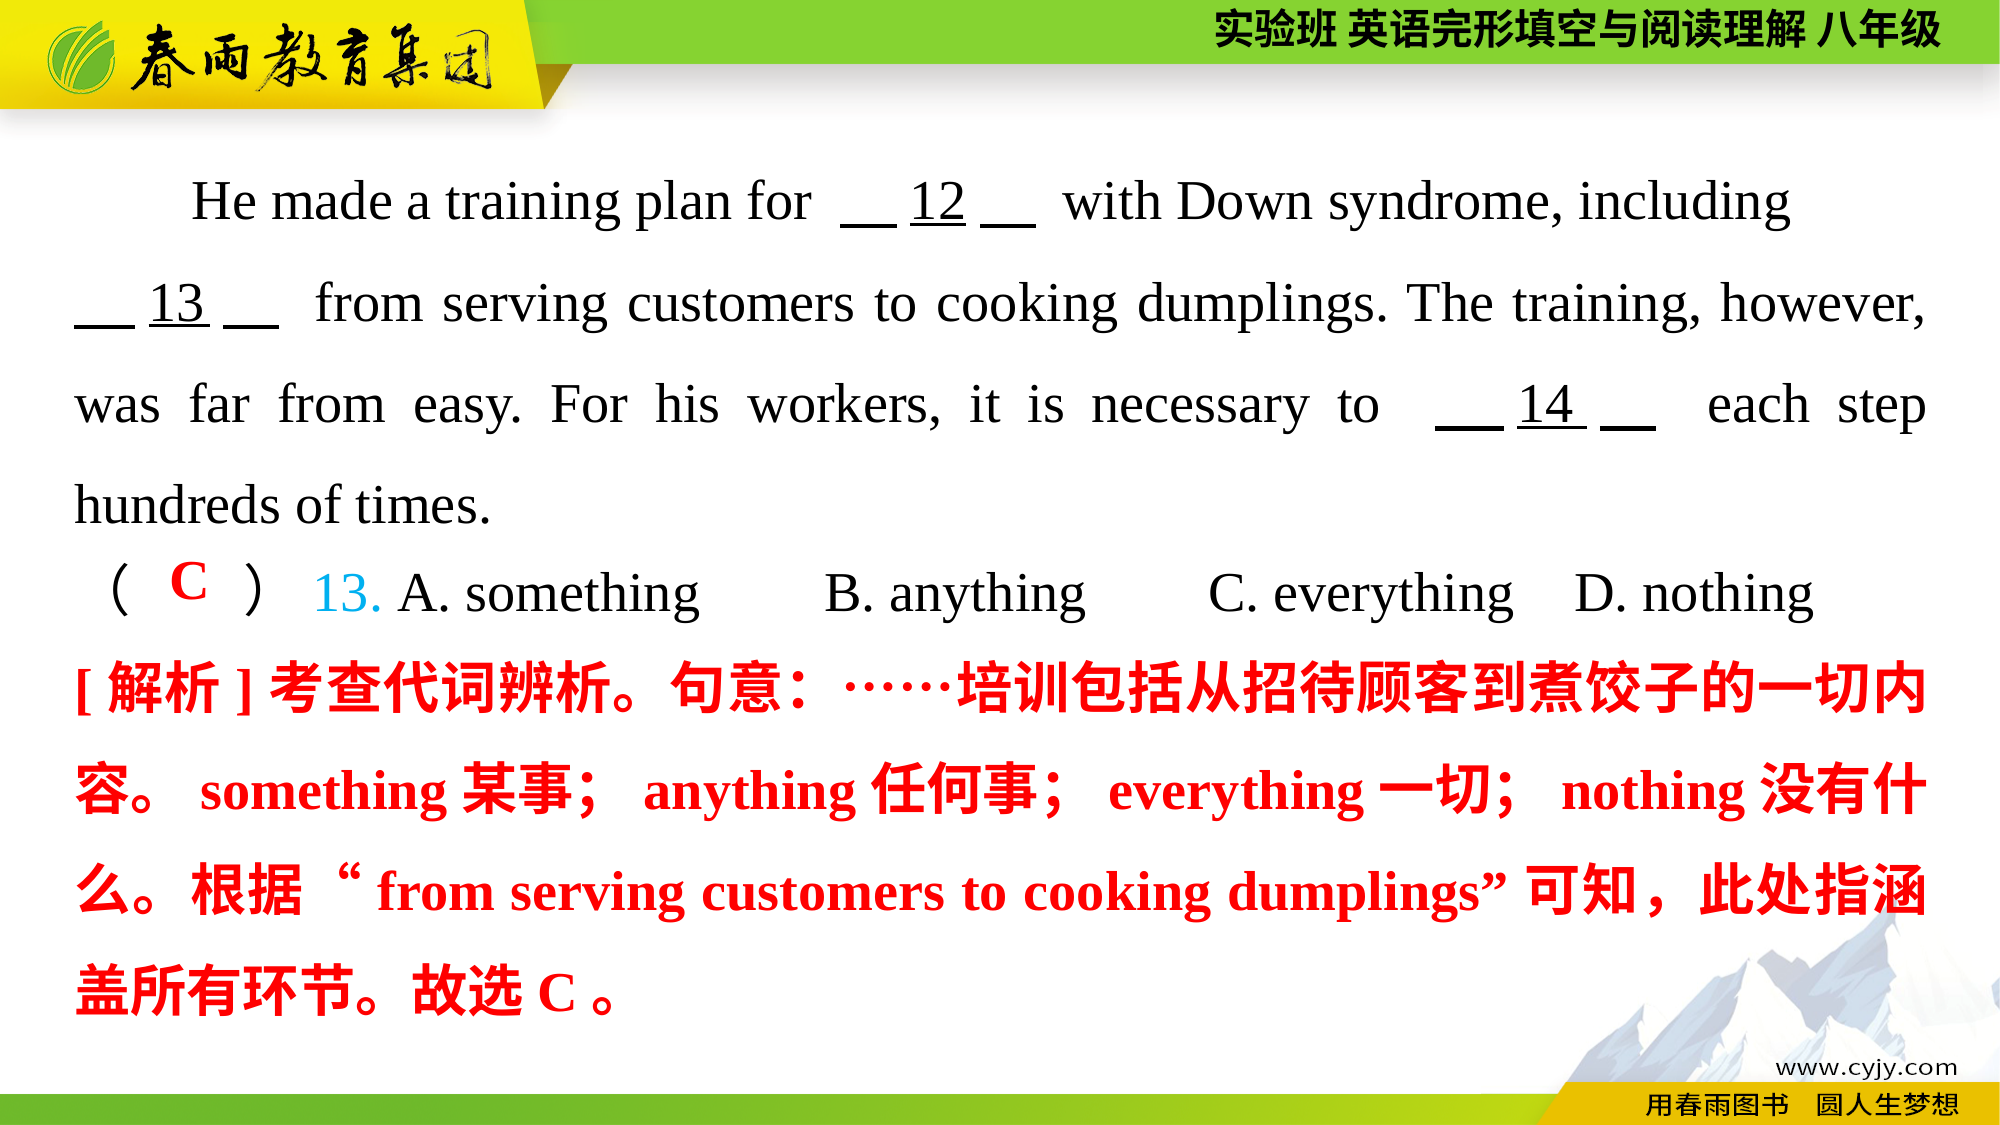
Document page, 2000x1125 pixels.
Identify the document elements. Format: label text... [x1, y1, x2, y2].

text_box C [155, 536, 226, 610]
picture [0, 0, 2000, 1125]
text_box [解析]考查代词辨析。句意：……培训包括从招待顾客到煮饺子的一切内容。something某事；anything任何事；everything一切；nothing没有什么。根据“from serving customers to cooking dumplings”可知，此处指涵盖所有环节。故选C。 [59, 610, 1944, 1031]
list He made a training plan for 12 with Down syndrome, including 13 from serving customers to cooking dumplings. The training, however, was far from easy. For his workers, it is necessary to 14 each step hundreds of times. [59, 122, 1944, 514]
text_box （ ）13. A. something B. anything C. everything D. nothing [59, 514, 1944, 610]
